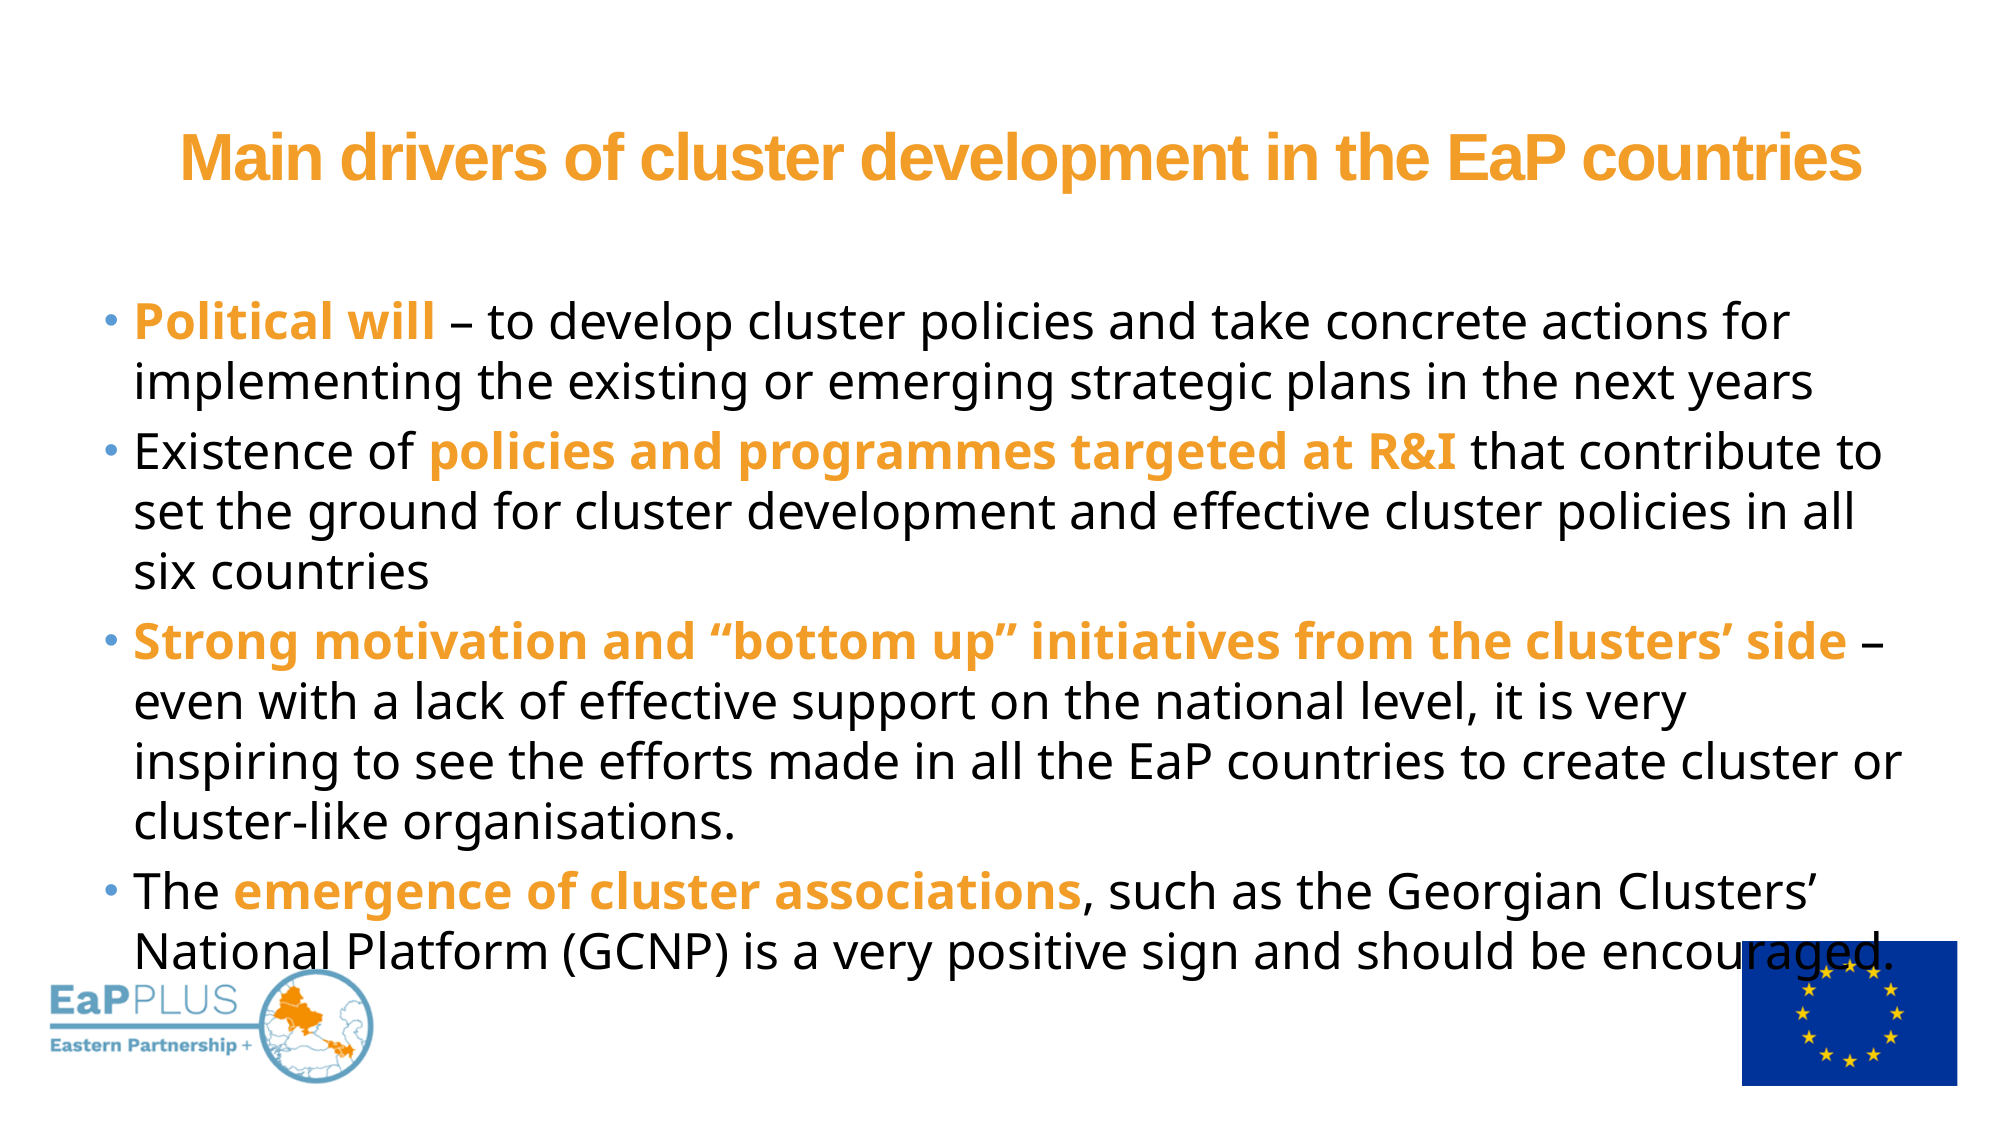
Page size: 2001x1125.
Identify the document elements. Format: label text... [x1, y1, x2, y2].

text_box Political will – to develop cluster policies and take concrete actions for implementing the existing or emerging strategic plans in the next years Existence of policies and programmes targeted at R&I that contribute to set the ground for cluster development and effective cluster policies in all six countries Strong motivation and “bottom up” initiatives from the clusters’ side – even with a lack of effective support on the national level, it is very inspiring to see the efforts made in all the EaP countries to create cluster or cluster-like organisations. The emergence of cluster associations, such as the Georgian Clusters’ National Platform (GCNP) is a very positive sign and should be encouraged. [88, 282, 1921, 996]
picture [1742, 941, 1958, 1086]
text_box Main drivers of cluster development in the EaP countries [164, 72, 1921, 235]
picture [0, 921, 423, 1125]
